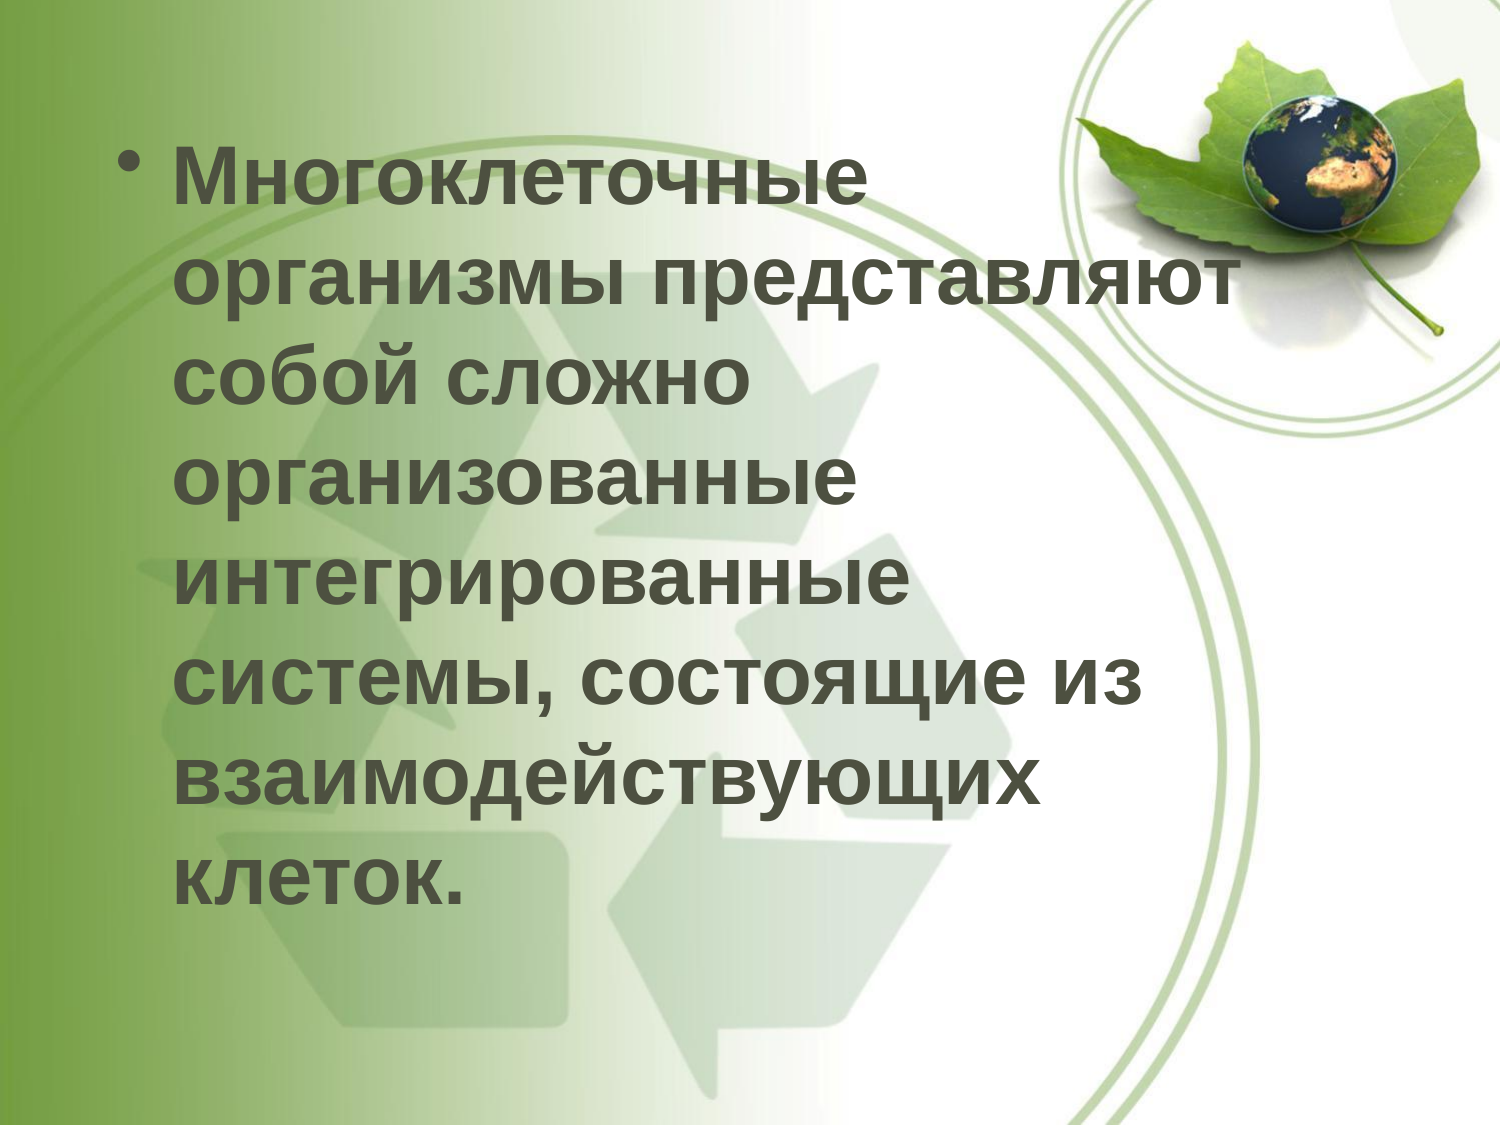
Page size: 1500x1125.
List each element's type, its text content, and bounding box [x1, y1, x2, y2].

list Многоклеточные организмы представляют собой сложно организованные интегрированные системы, состоящие из взаимодействующих клеток. [100, 113, 1272, 1041]
picture [0, 0, 1500, 1125]
